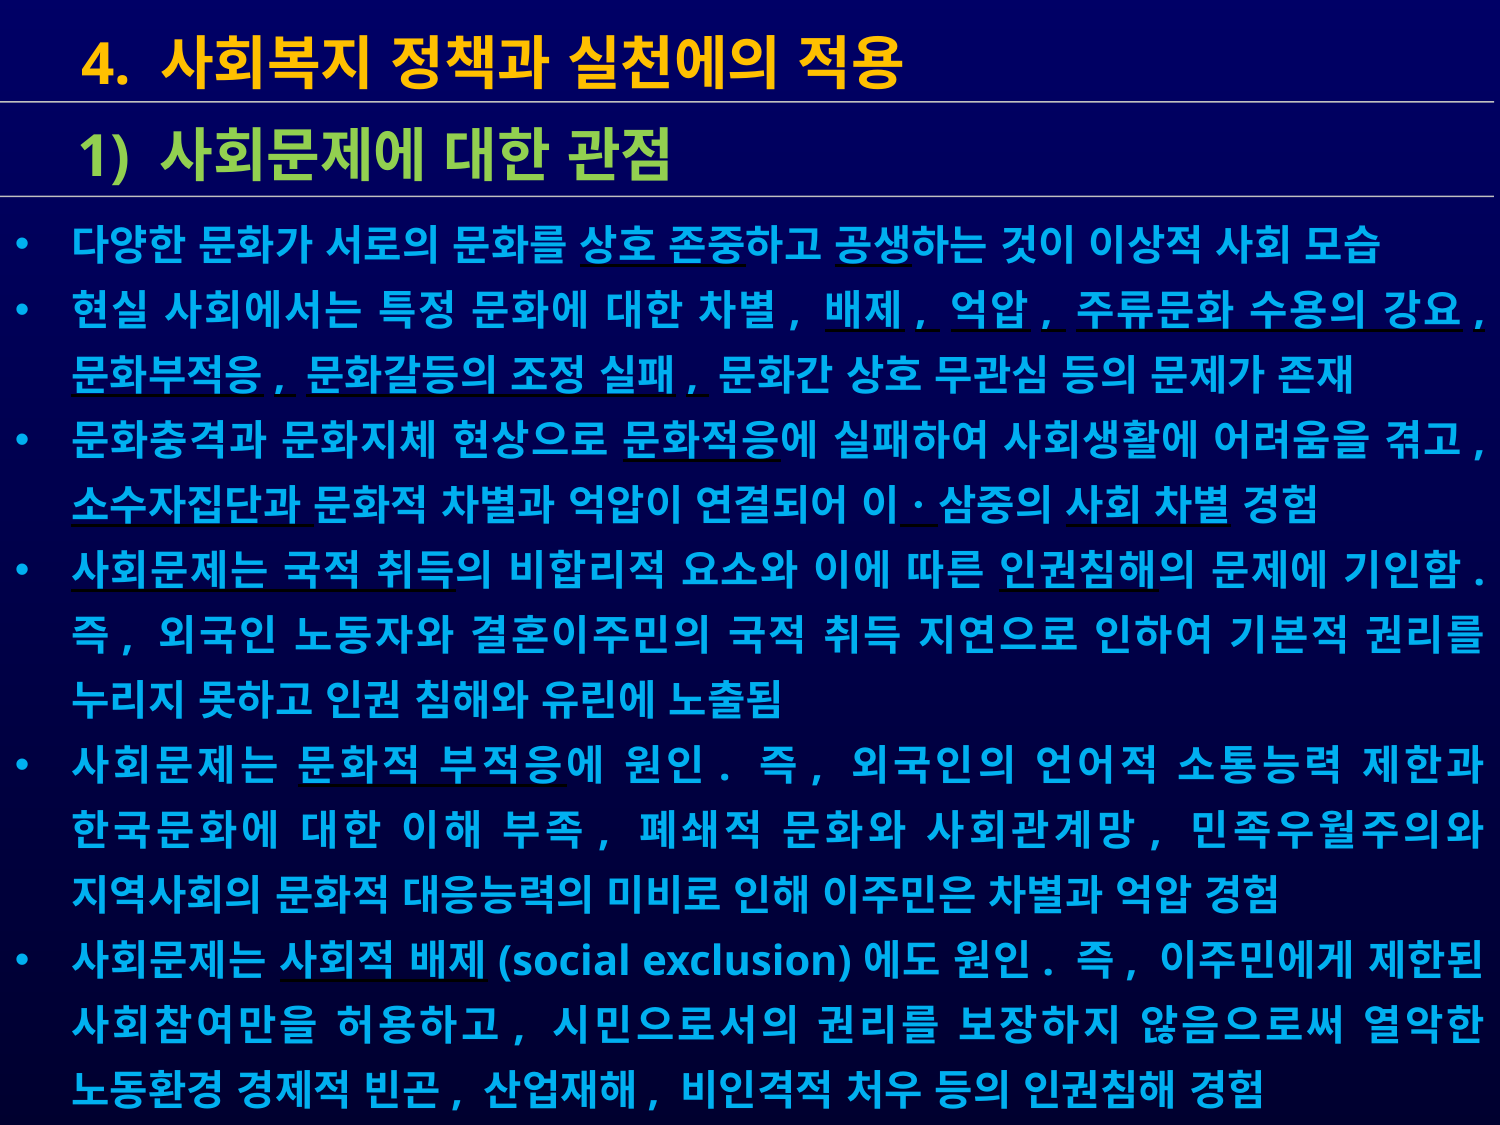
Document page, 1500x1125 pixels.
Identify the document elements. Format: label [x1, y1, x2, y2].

text_box [0, 18, 1500, 1125]
